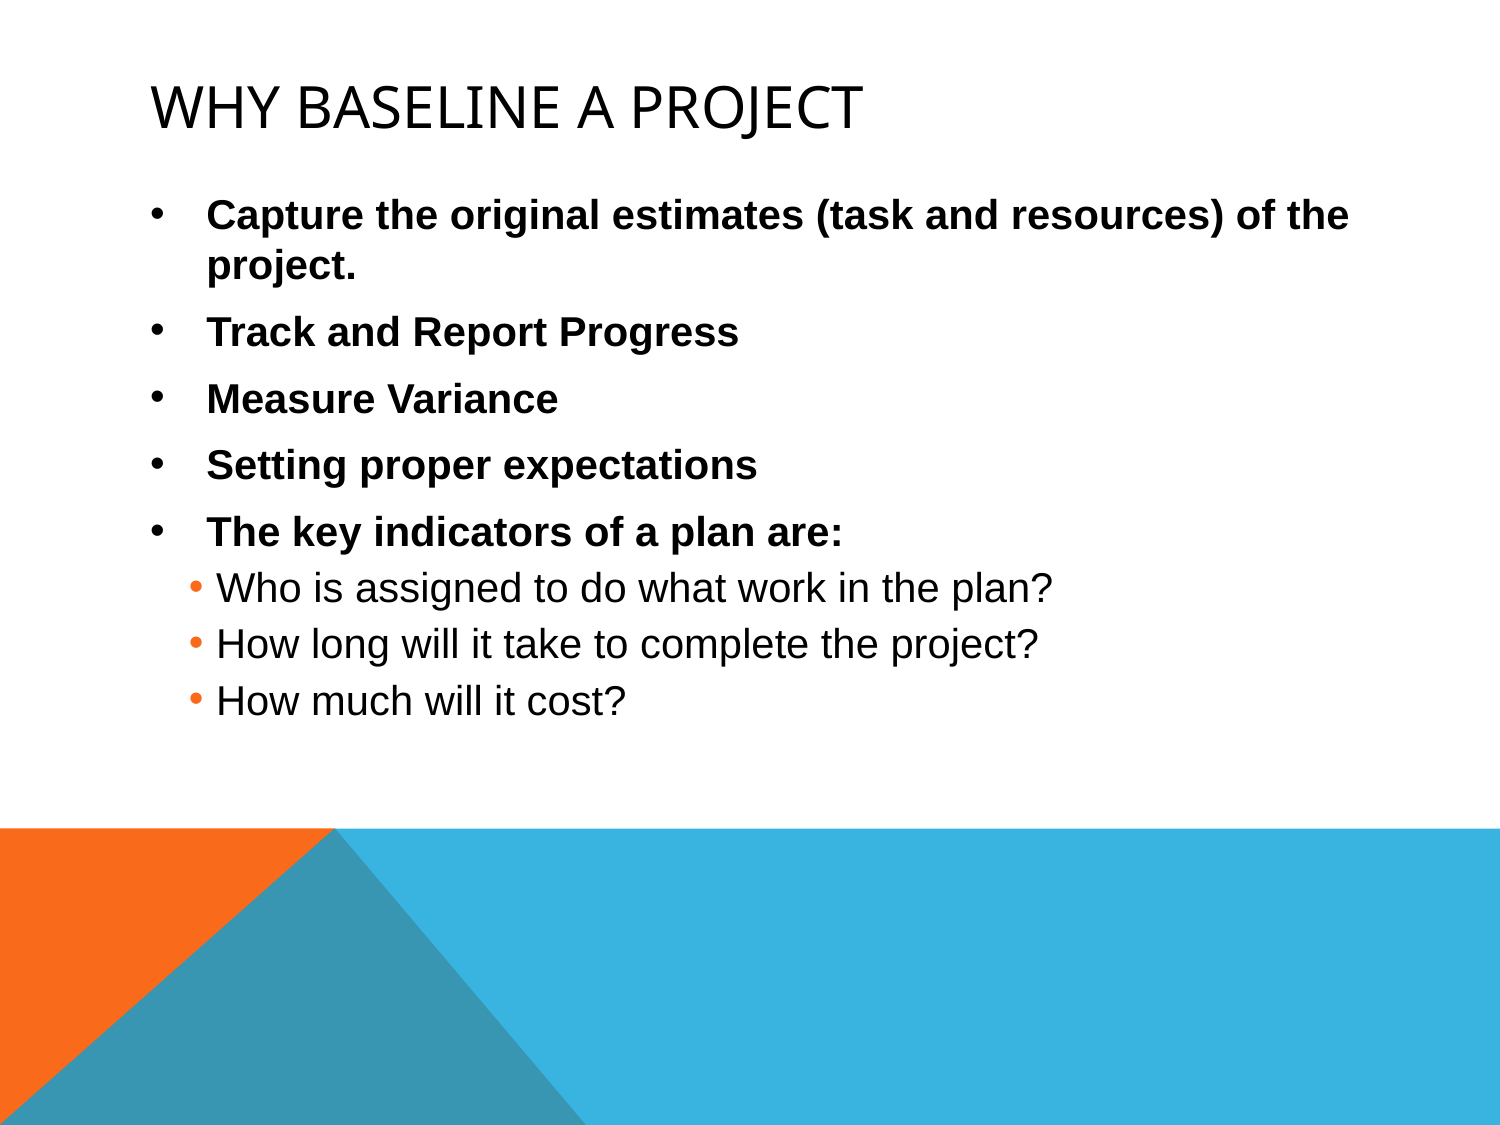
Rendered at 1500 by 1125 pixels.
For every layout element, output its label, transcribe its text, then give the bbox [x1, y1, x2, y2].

title Why baseline a project [135, 60, 1369, 150]
list Capture the original estimates (task and resources) of the project. Track and Report Progress Measure Variance Setting proper expectations The key indicators of a plan are: Who is assigned to do what work in the plan? How long will it take to complete the project? How much will it cost? [135, 180, 1369, 768]
